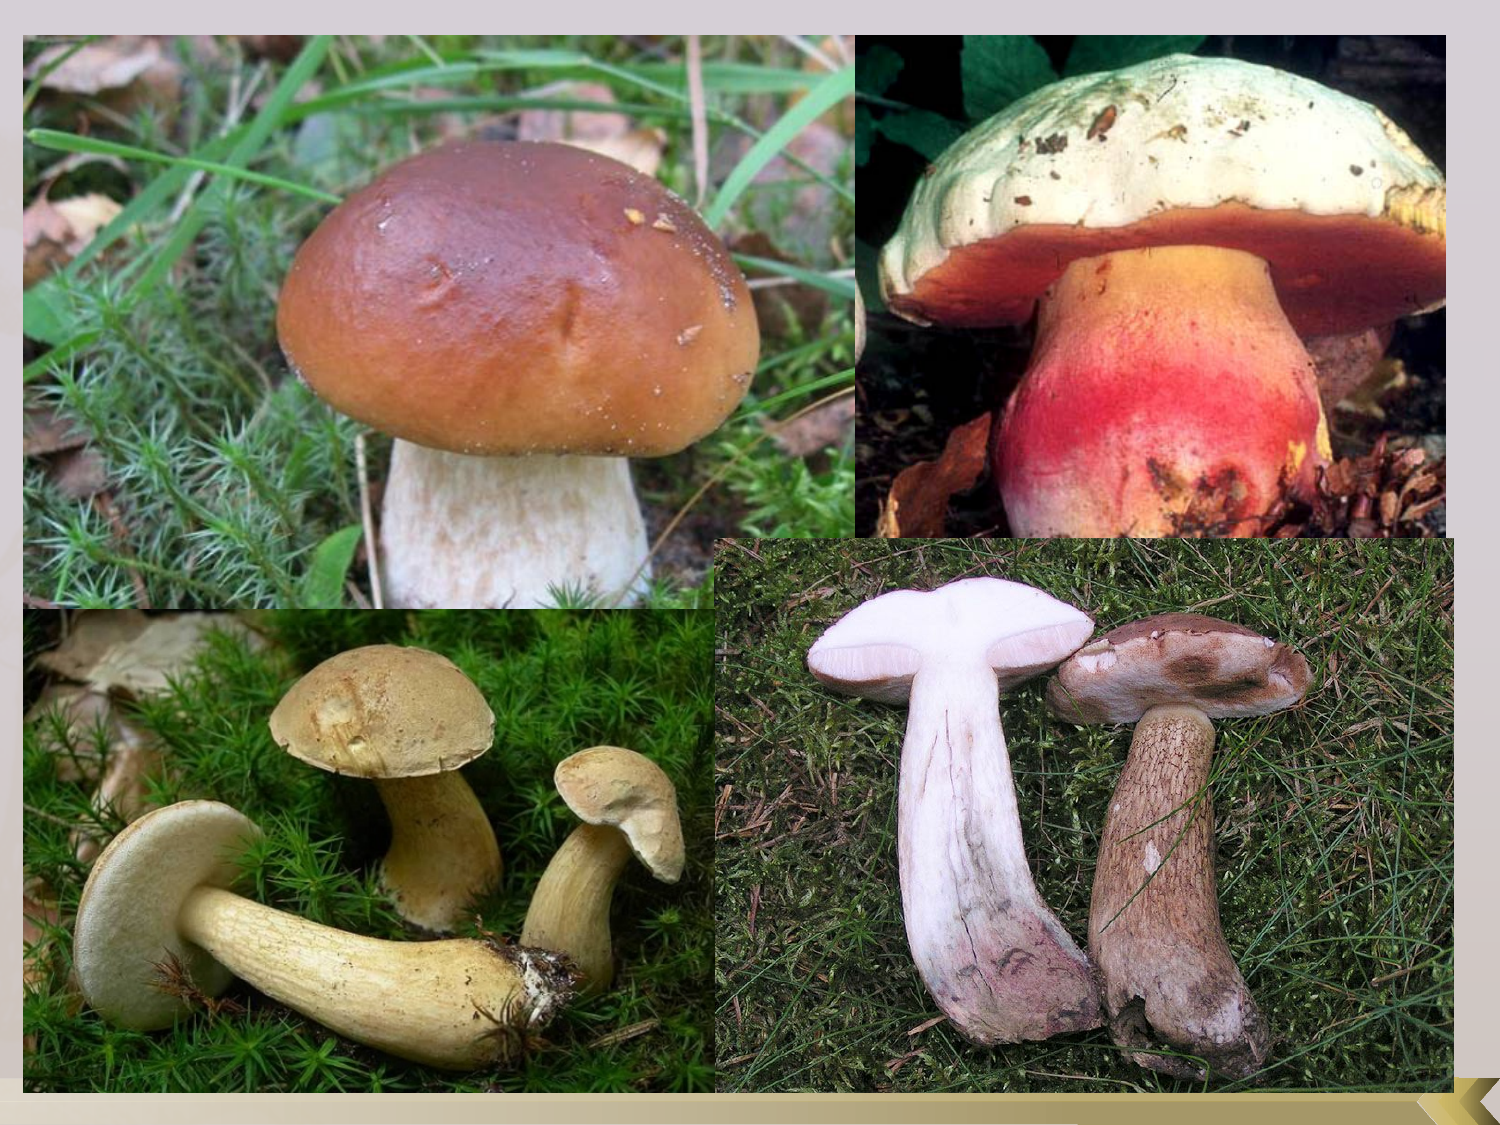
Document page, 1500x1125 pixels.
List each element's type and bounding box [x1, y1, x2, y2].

picture [22, 34, 1454, 1094]
list [22, 34, 853, 608]
